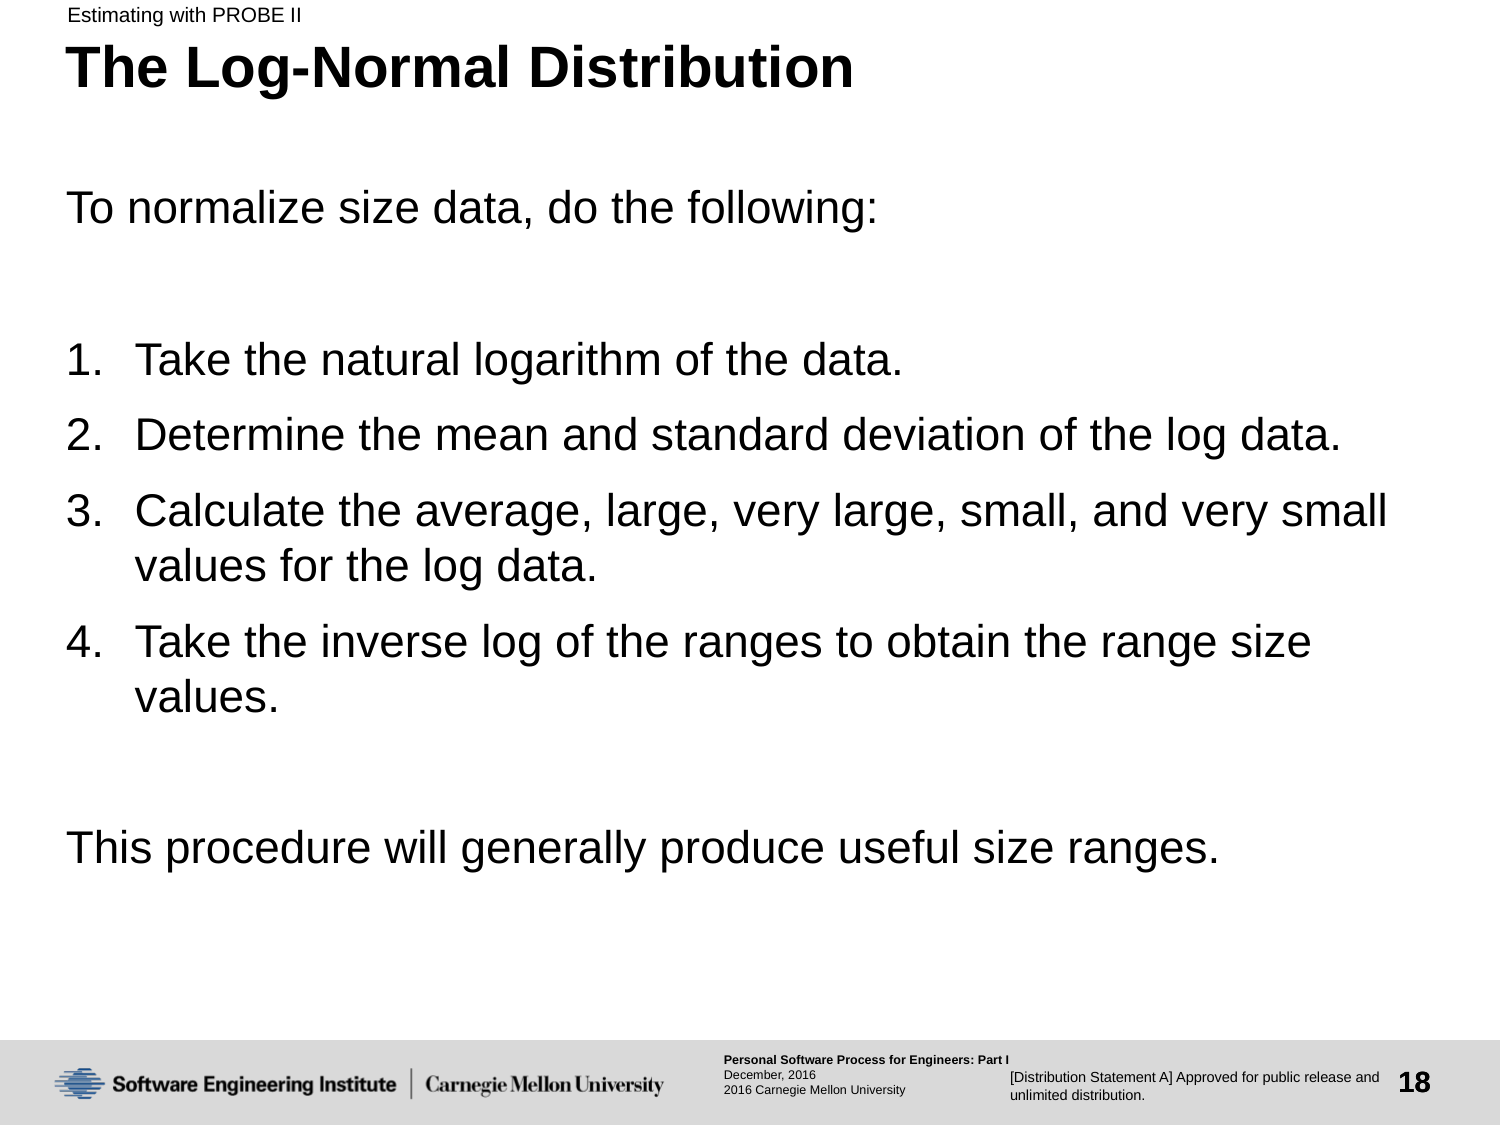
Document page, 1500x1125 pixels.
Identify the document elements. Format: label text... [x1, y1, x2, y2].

picture [46, 1061, 673, 1104]
text_box Estimating with PROBE II [67, 1, 752, 27]
title The Log-Normal Distribution [65, 37, 1313, 148]
list To normalize size data, do the following: Take the natural logarithm of the data. Determine the mean and standard deviation of the log data. Calculate the average, large, very large, small, and very small values for the log data. Take the inverse log of the ranges to obtain the range size values. This procedure will generally produce useful size ranges. [65, 177, 1431, 1000]
